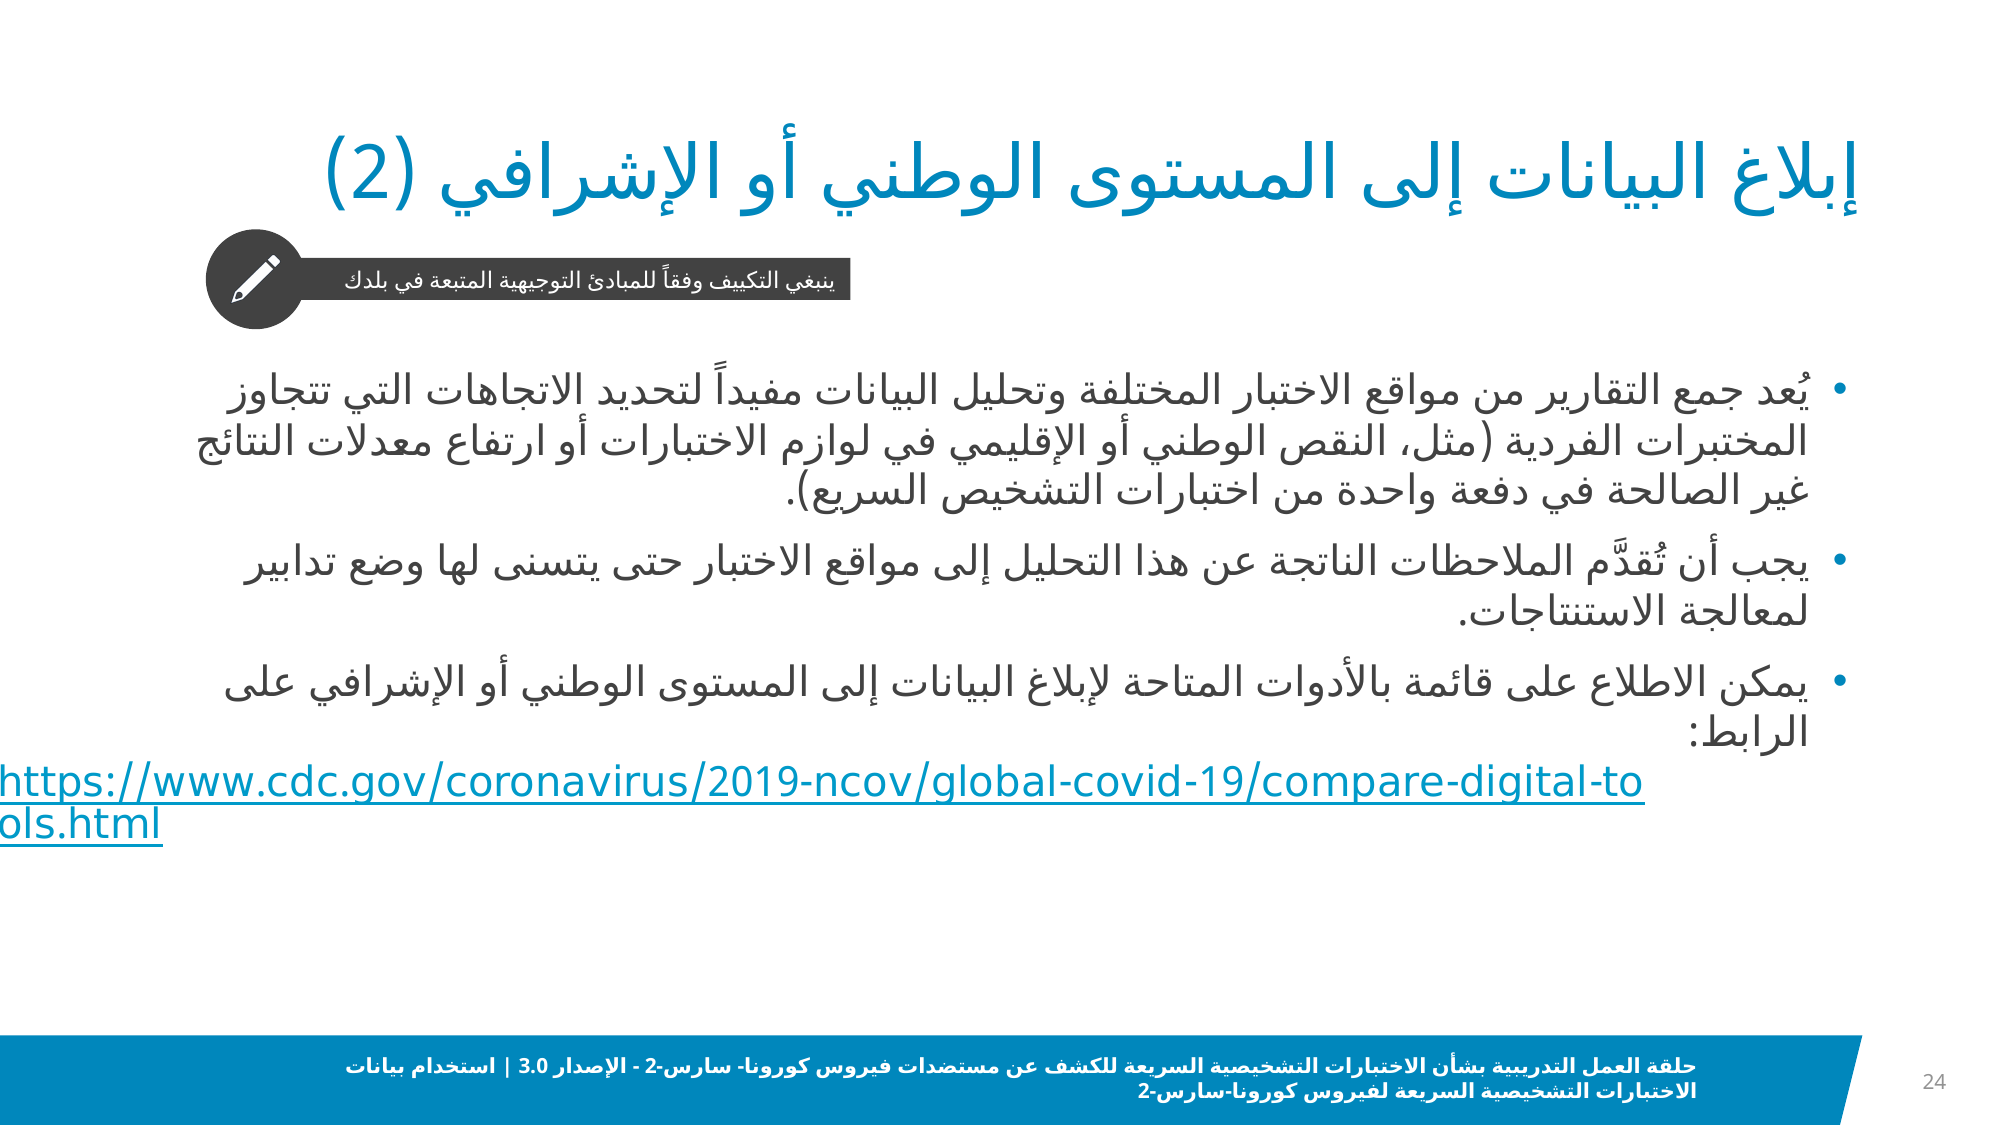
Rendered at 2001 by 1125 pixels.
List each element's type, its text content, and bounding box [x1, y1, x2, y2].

title إبلاغ البيانات إلى المستوى الوطني أو الإشرافي (2) [137, 59, 1863, 215]
slide_number 24 [1862, 1035, 1947, 1125]
list يُعد جمع التقارير من مواقع الاختبار المختلفة وتحليل البيانات مفيداً لتحديد الاتجاهات التي تتجاوز المختبرات الفردية (مثل، النقص الوطني أو الإقليمي في لوازم الاختبارات أو ارتفاع معدلات النتائج غير الصالحة في دفعة واحدة من اختبارات التشخيص السريع). يجب أن تُقدَّم الملاحظات الناتجة عن هذا التحليل إلى مواقع الاختبار حتى يتسنى لها وضع تدابير لمعالجة الاستنتاجات. يمكن الاطلاع على قائمة بالأدوات المتاحة لإبلاغ البيانات إلى المستوى الوطني أو الإشرافي على الرابط: https://www.cdc.gov/coronavirus/2019-ncov/global-covid-19/compare-digital-tools.html [137, 284, 1863, 1014]
footer حلقة العمل التدريبية بشأن الاختبارات التشخيصية السريعة للكشف عن مستضدات فيروس كورونا- سارس-2 - الإصدار 3.0 | استخدام بيانات الاختبارات التشخيصية السريعة لفيروس كورونا-سارس-2 [302, 1036, 1698, 1119]
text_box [206, 230, 851, 329]
